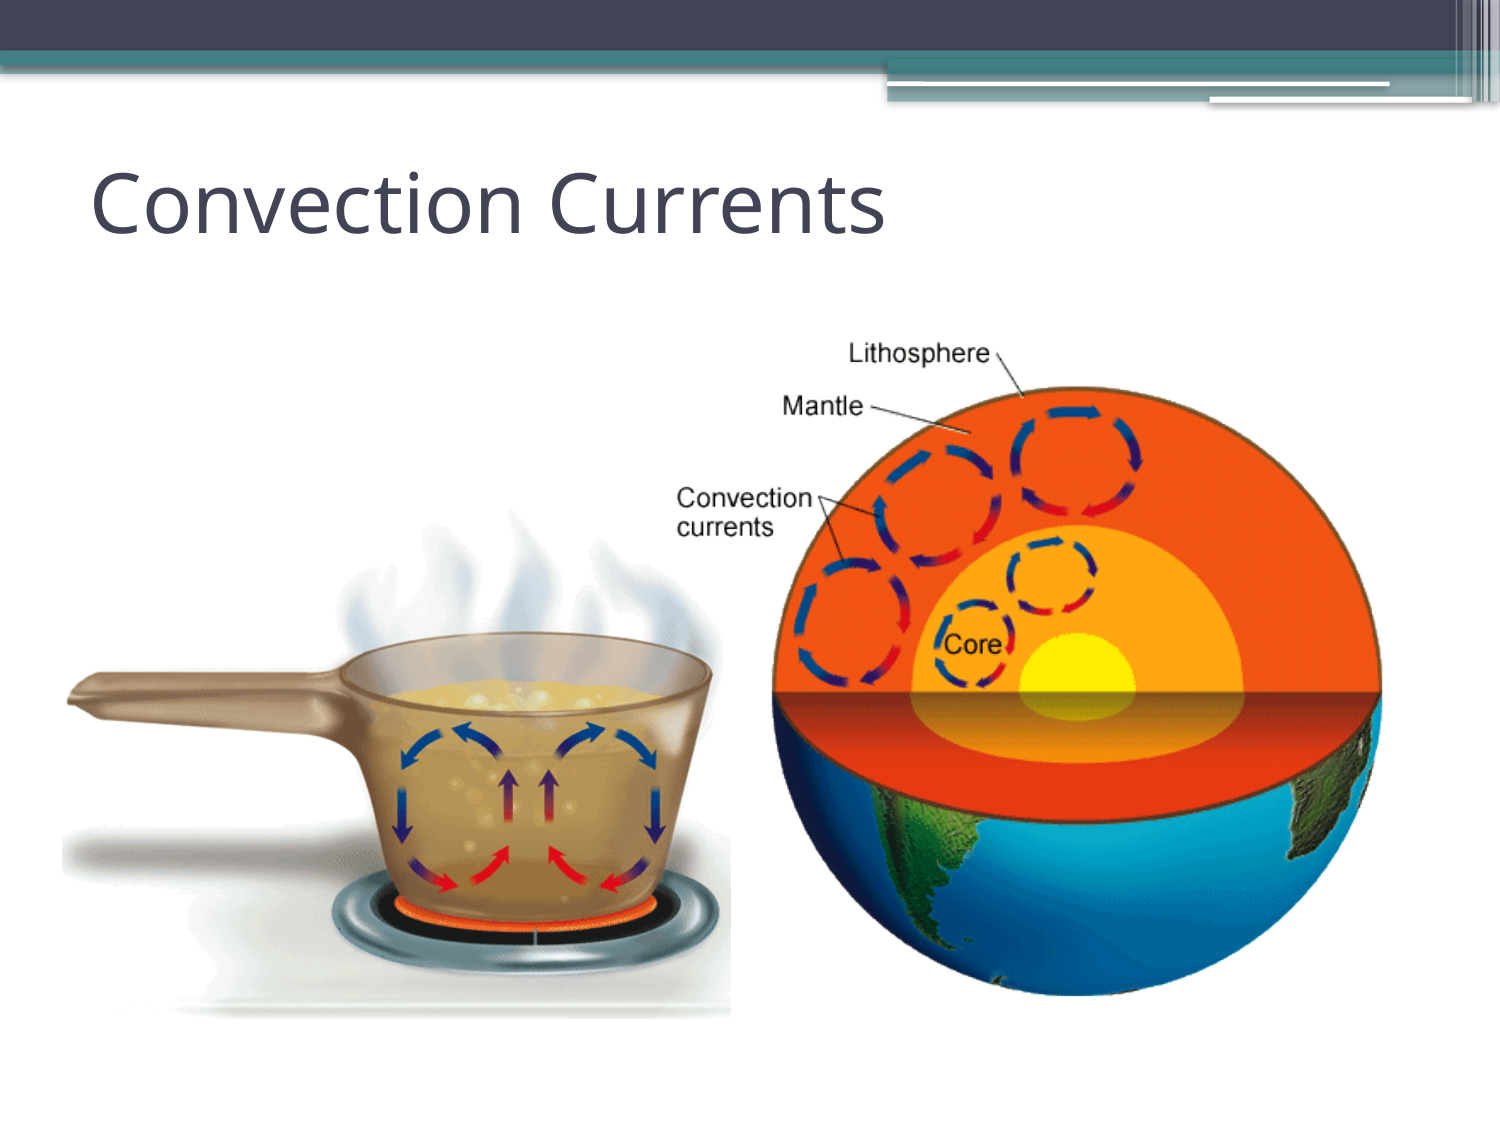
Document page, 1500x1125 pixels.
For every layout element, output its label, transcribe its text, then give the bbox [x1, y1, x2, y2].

title Convection Currents [75, 112, 1425, 288]
picture [62, 337, 1388, 1019]
